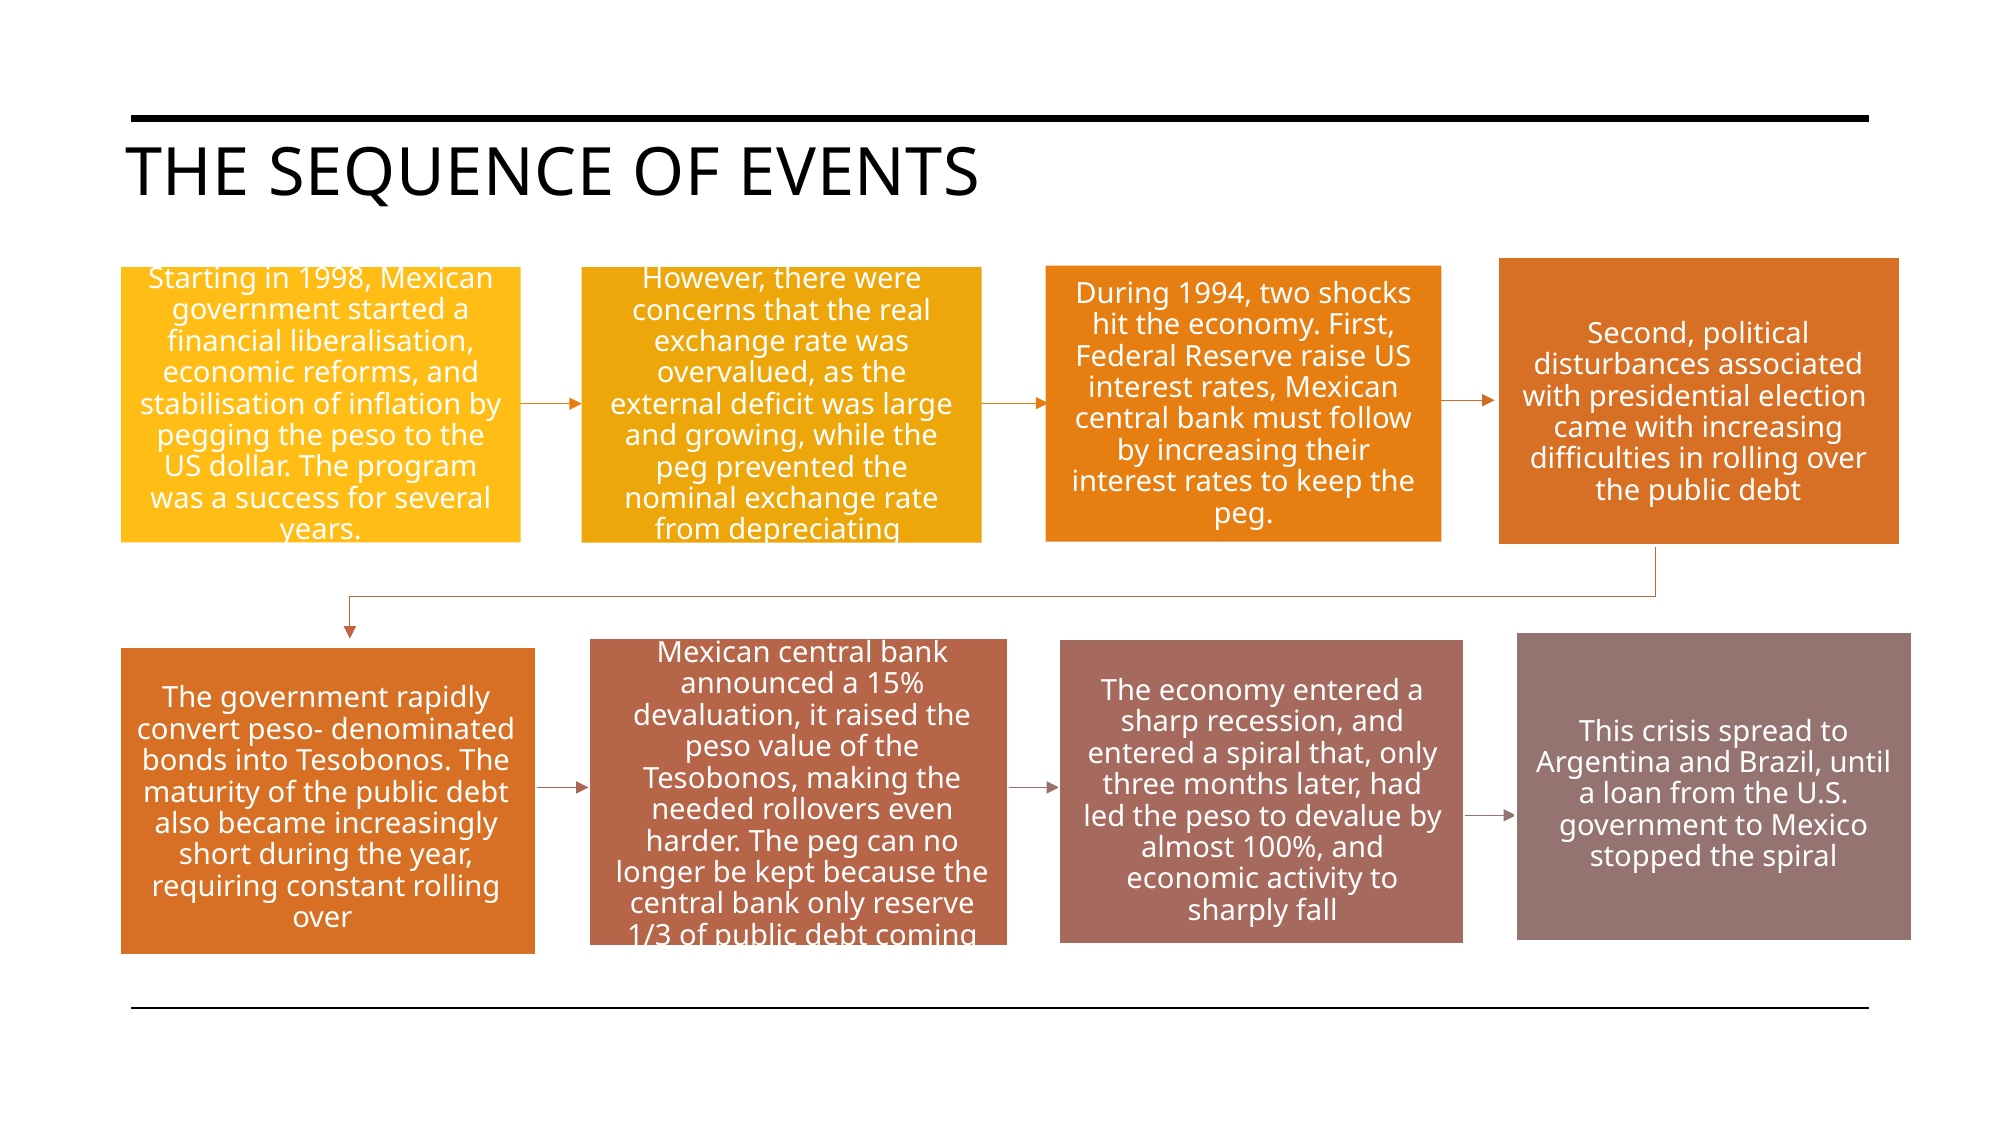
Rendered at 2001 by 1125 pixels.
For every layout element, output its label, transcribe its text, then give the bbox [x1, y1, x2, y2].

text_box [118, 169, 1912, 985]
title The SEQUENCE OF events [110, 120, 1836, 231]
